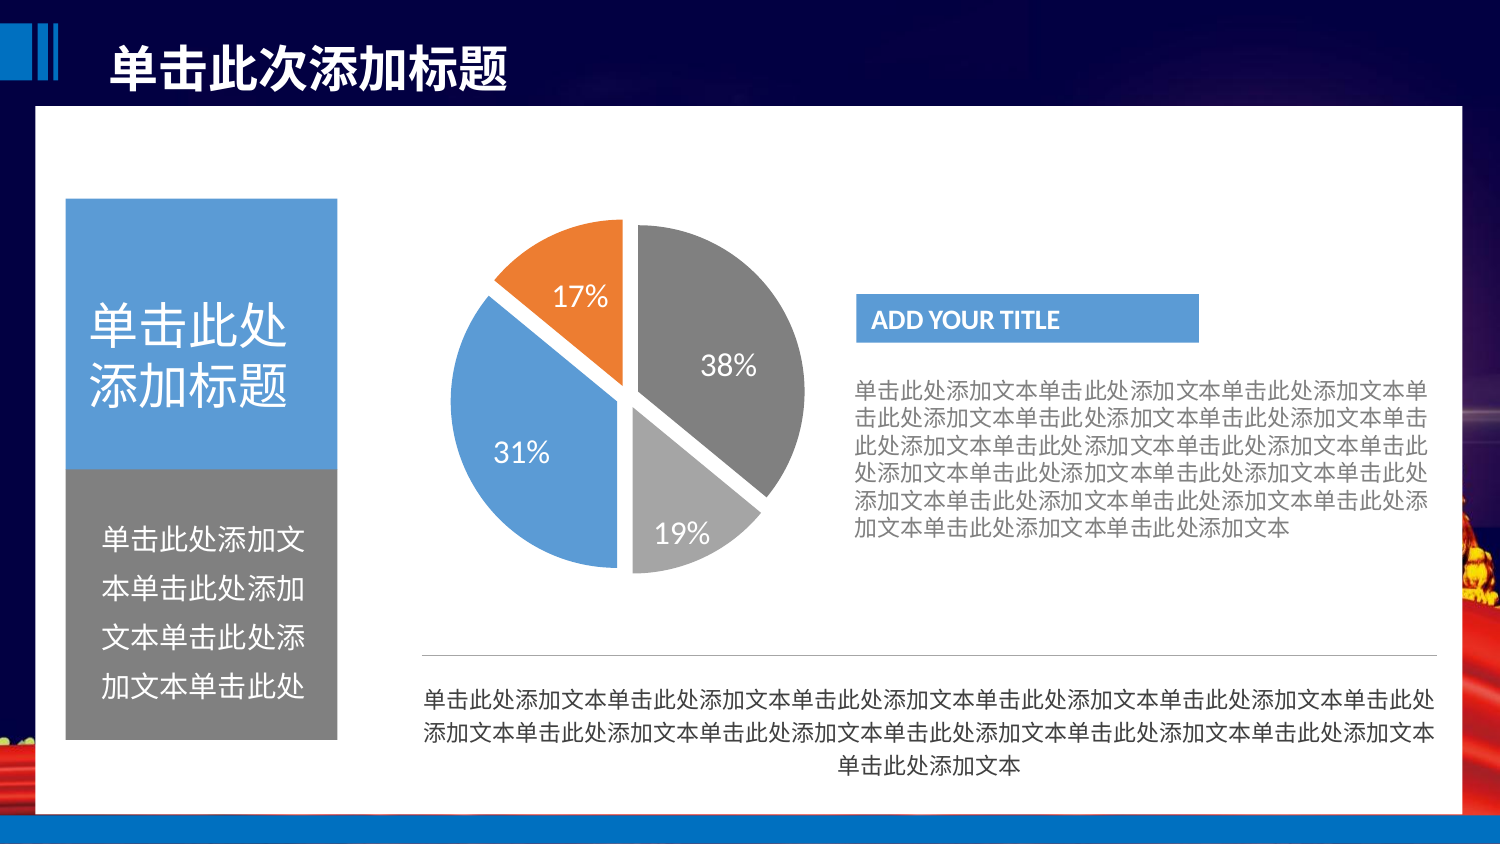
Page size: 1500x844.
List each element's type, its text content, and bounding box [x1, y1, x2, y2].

picture [0, 0, 1500, 815]
text_box [53, 23, 59, 81]
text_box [65, 198, 338, 470]
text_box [449, 218, 806, 575]
text_box [67, 24, 393, 82]
text_box [0, 23, 33, 81]
text_box [37, 23, 48, 81]
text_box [65, 470, 338, 740]
text_box ADD YOUR TITLE [856, 294, 1199, 343]
text_box 单击此处添加文本单击此处添加文本单击此处添加文本单击此处添加文本单击此处添加文本单击此处添加文本单击此处添加文本单击此处添加文本单击此处添加文本单击此处添加文本单击此处添加文本单击此处添加文本 [421, 680, 1438, 779]
text_box 单击此处添加文本单击此处添加文本单击此处添加文本单击此处添加文本单击此处添加文本单击此处添加文本单击此处添加文本单击此处添加文本单击此处添加文本单击此处添加文本单击此处添加文本单击此处添加文本单击此处添加文本单击此处添加文本单击此处添加文本单击此处添加文本单击此处添加文本单击此处添加文本 [839, 369, 1459, 549]
text_box [0, 815, 1500, 844]
